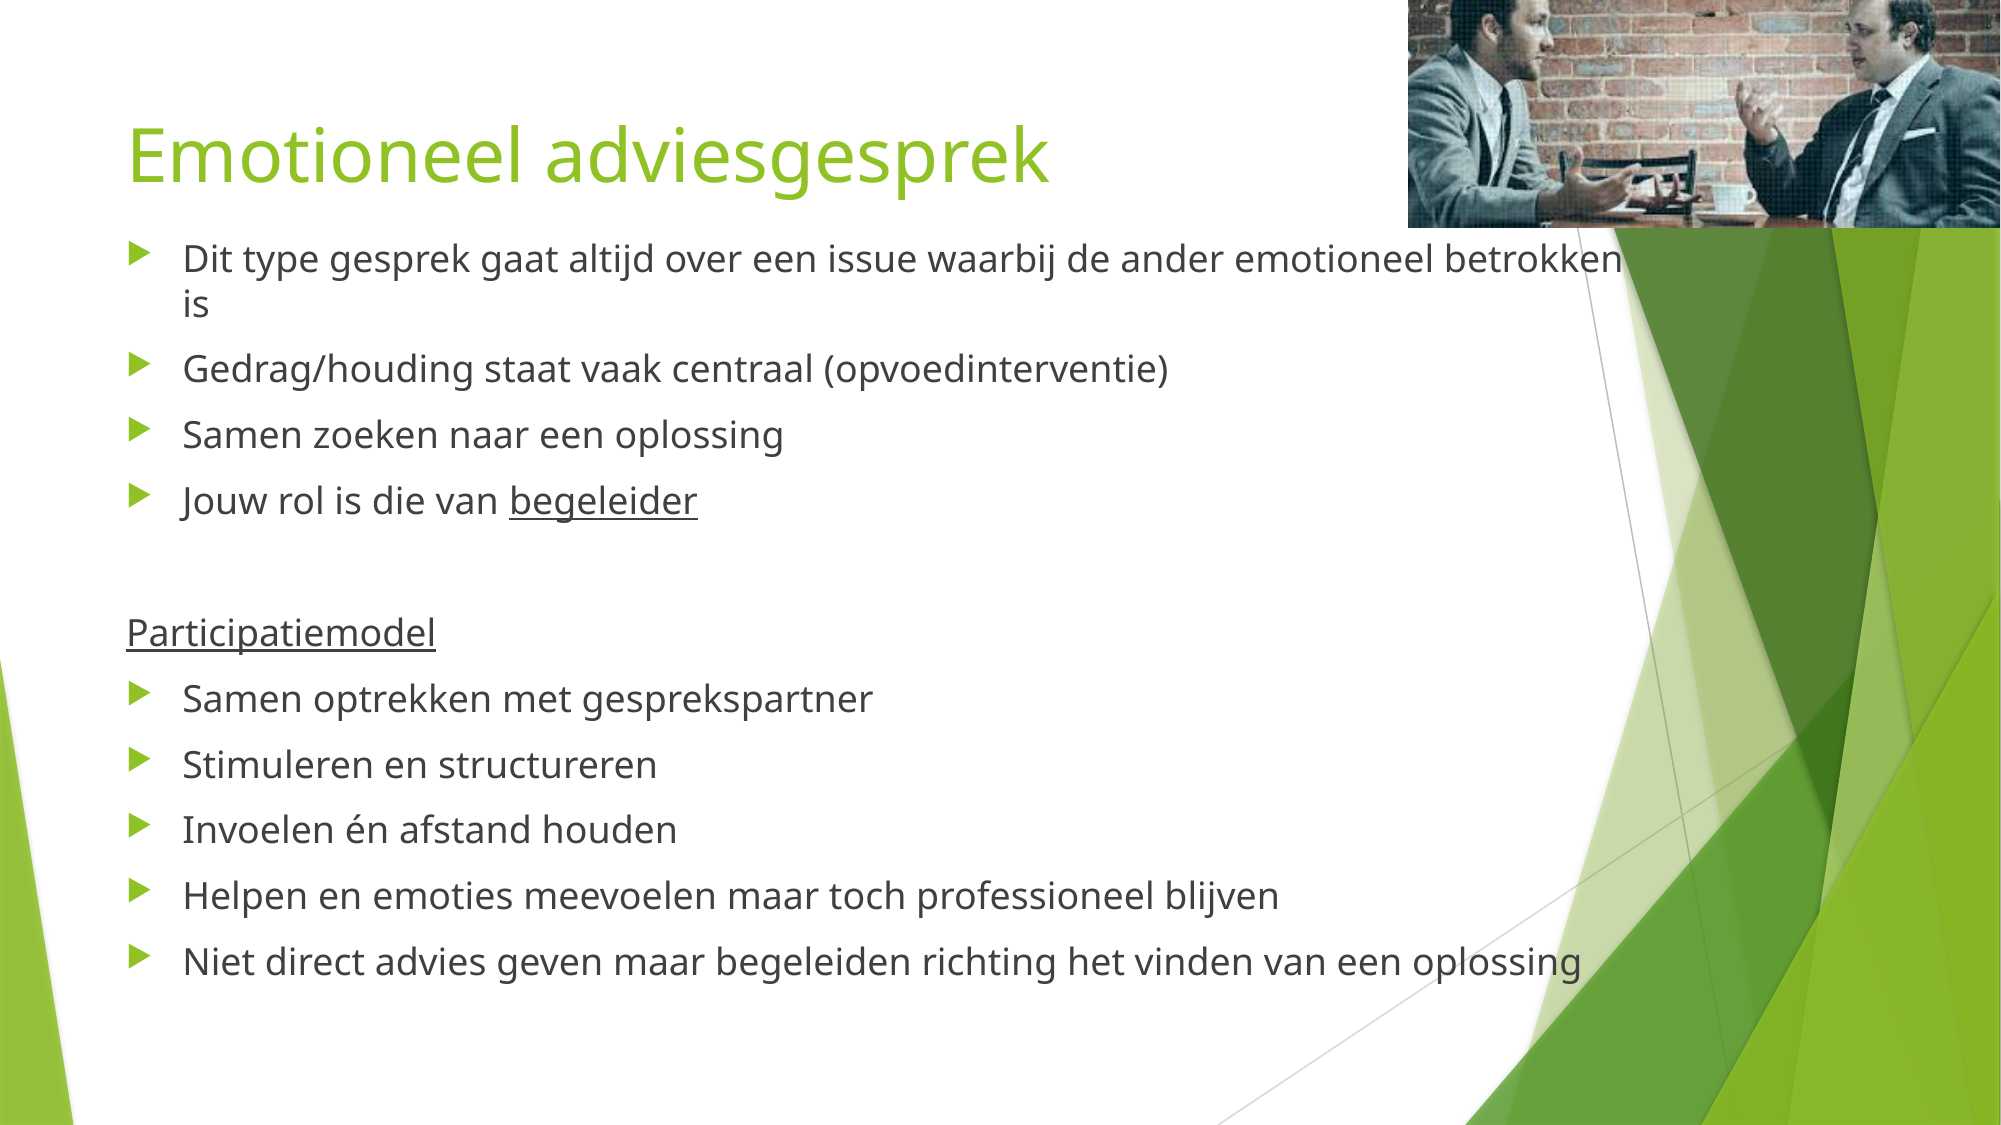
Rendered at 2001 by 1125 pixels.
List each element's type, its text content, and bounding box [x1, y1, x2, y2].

title Emotioneel adviesgesprek [111, 99, 1403, 227]
picture [1407, 0, 2000, 228]
list Dit type gesprek gaat altijd over een issue waarbij de ander emotioneel betrokken is Gedrag/houding staat vaak centraal (opvoedinterventie) Samen zoeken naar een oplossing Jouw rol is die van begeleider Participatiemodel Samen optrekken met gesprekspartner Stimuleren en structureren Invoelen én afstand houden Helpen en emoties meevoelen maar toch professioneel blijven Niet direct advies geven maar begeleiden richting het vinden van een oplossing [111, 227, 1657, 1125]
